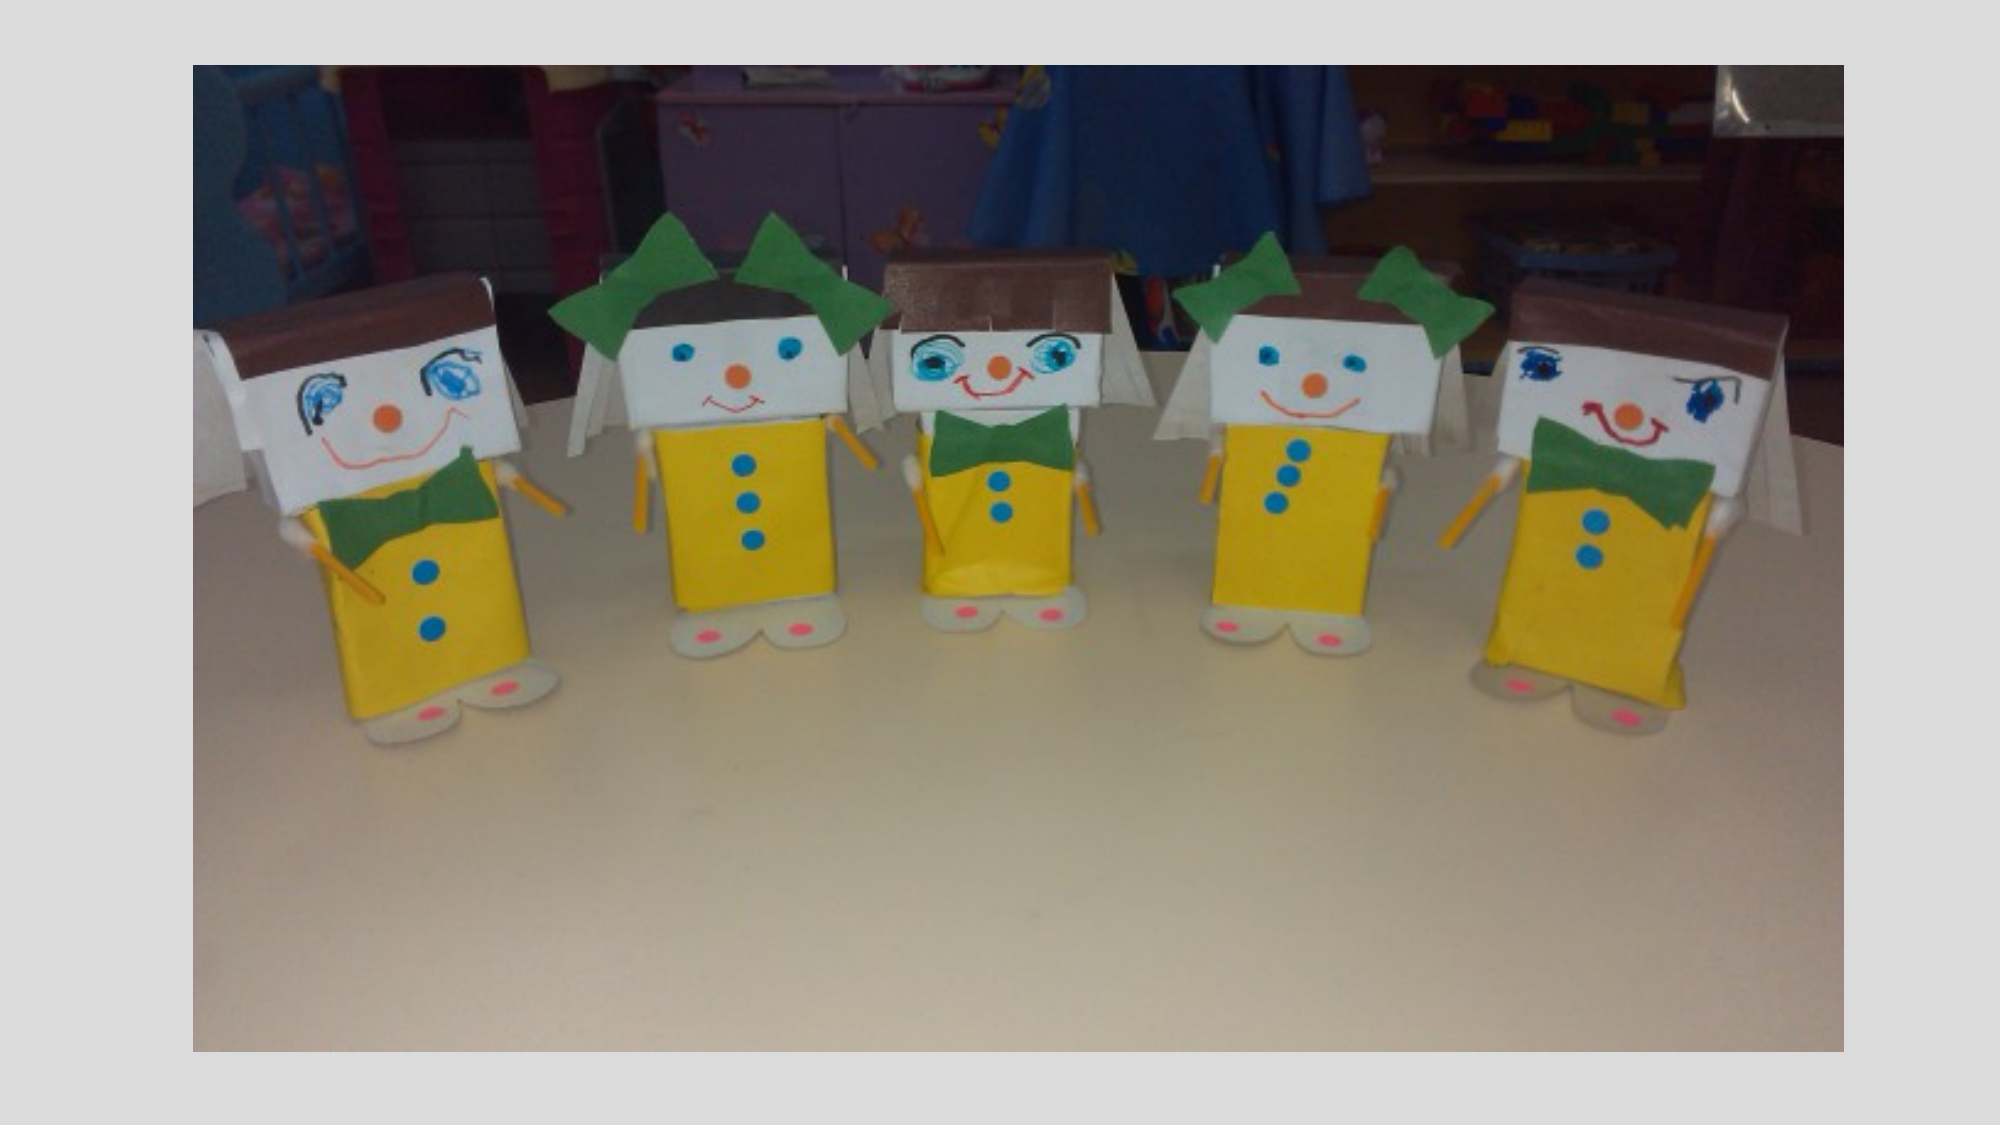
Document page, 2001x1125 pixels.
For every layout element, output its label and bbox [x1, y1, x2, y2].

picture [193, 65, 1844, 1052]
